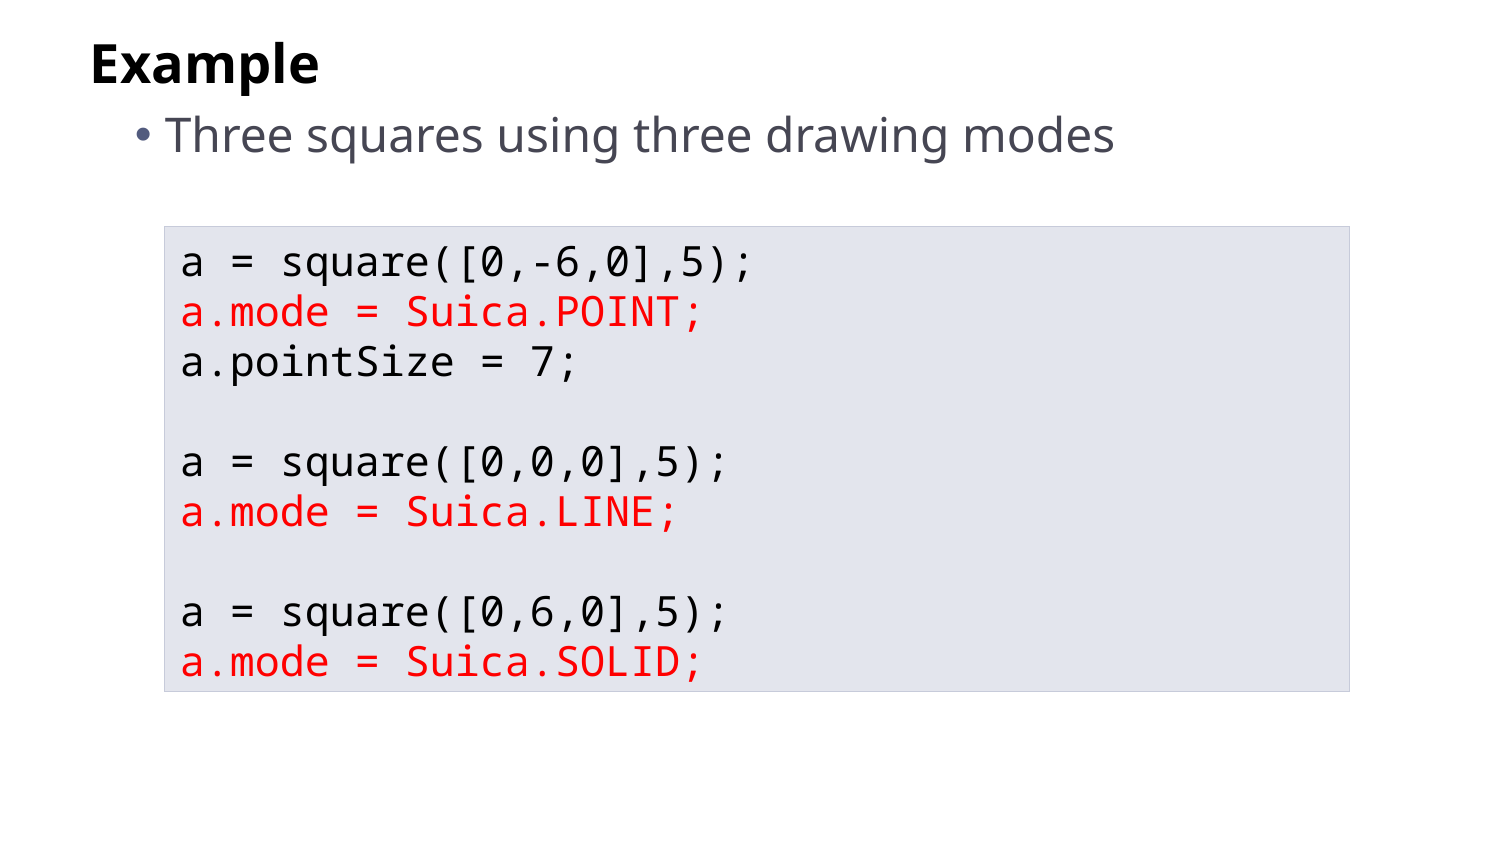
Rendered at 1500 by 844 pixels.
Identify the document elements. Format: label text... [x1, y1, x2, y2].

list Example Three squares using three drawing modes [75, 21, 1475, 835]
text_box a = square([0,-6,0],5); a.mode = Suica.POINT; a.pointSize = 7; a = square([0,0,0],5); a.mode = Suica.LINE; a = square([0,6,0],5); a.mode = Suica.SOLID; [164, 226, 1350, 692]
